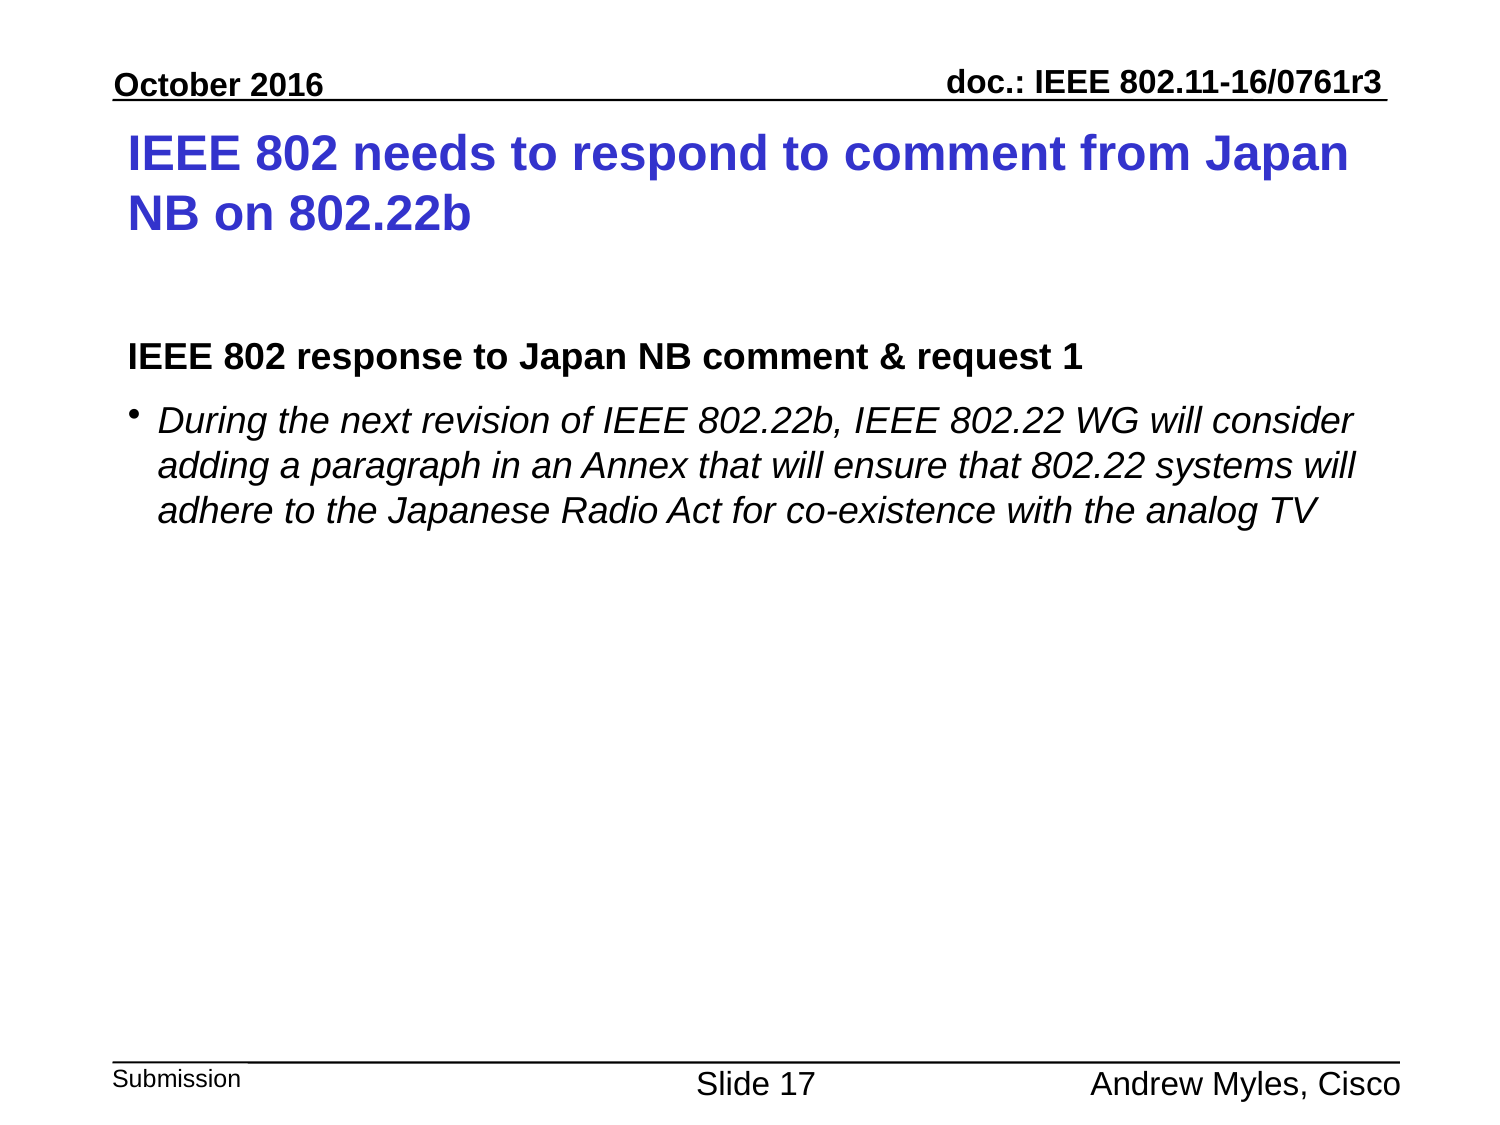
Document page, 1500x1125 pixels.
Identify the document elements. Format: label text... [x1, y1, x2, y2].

slide_number Slide 17 [695, 1061, 818, 1103]
footer Andrew Myles, Cisco [1087, 1061, 1402, 1103]
list IEEE 802 response to Japan NB comment & request 1 During the next revision of IEEE 802.22b, IEEE 802.22 WG will consider adding a paragraph in an Annex that will ensure that 802.22 systems will adhere to the Japanese Radio Act for co-existence with the analog TV [112, 324, 1388, 1000]
title IEEE 802 needs to respond to comment from Japan NB on 802.22b [112, 112, 1388, 288]
